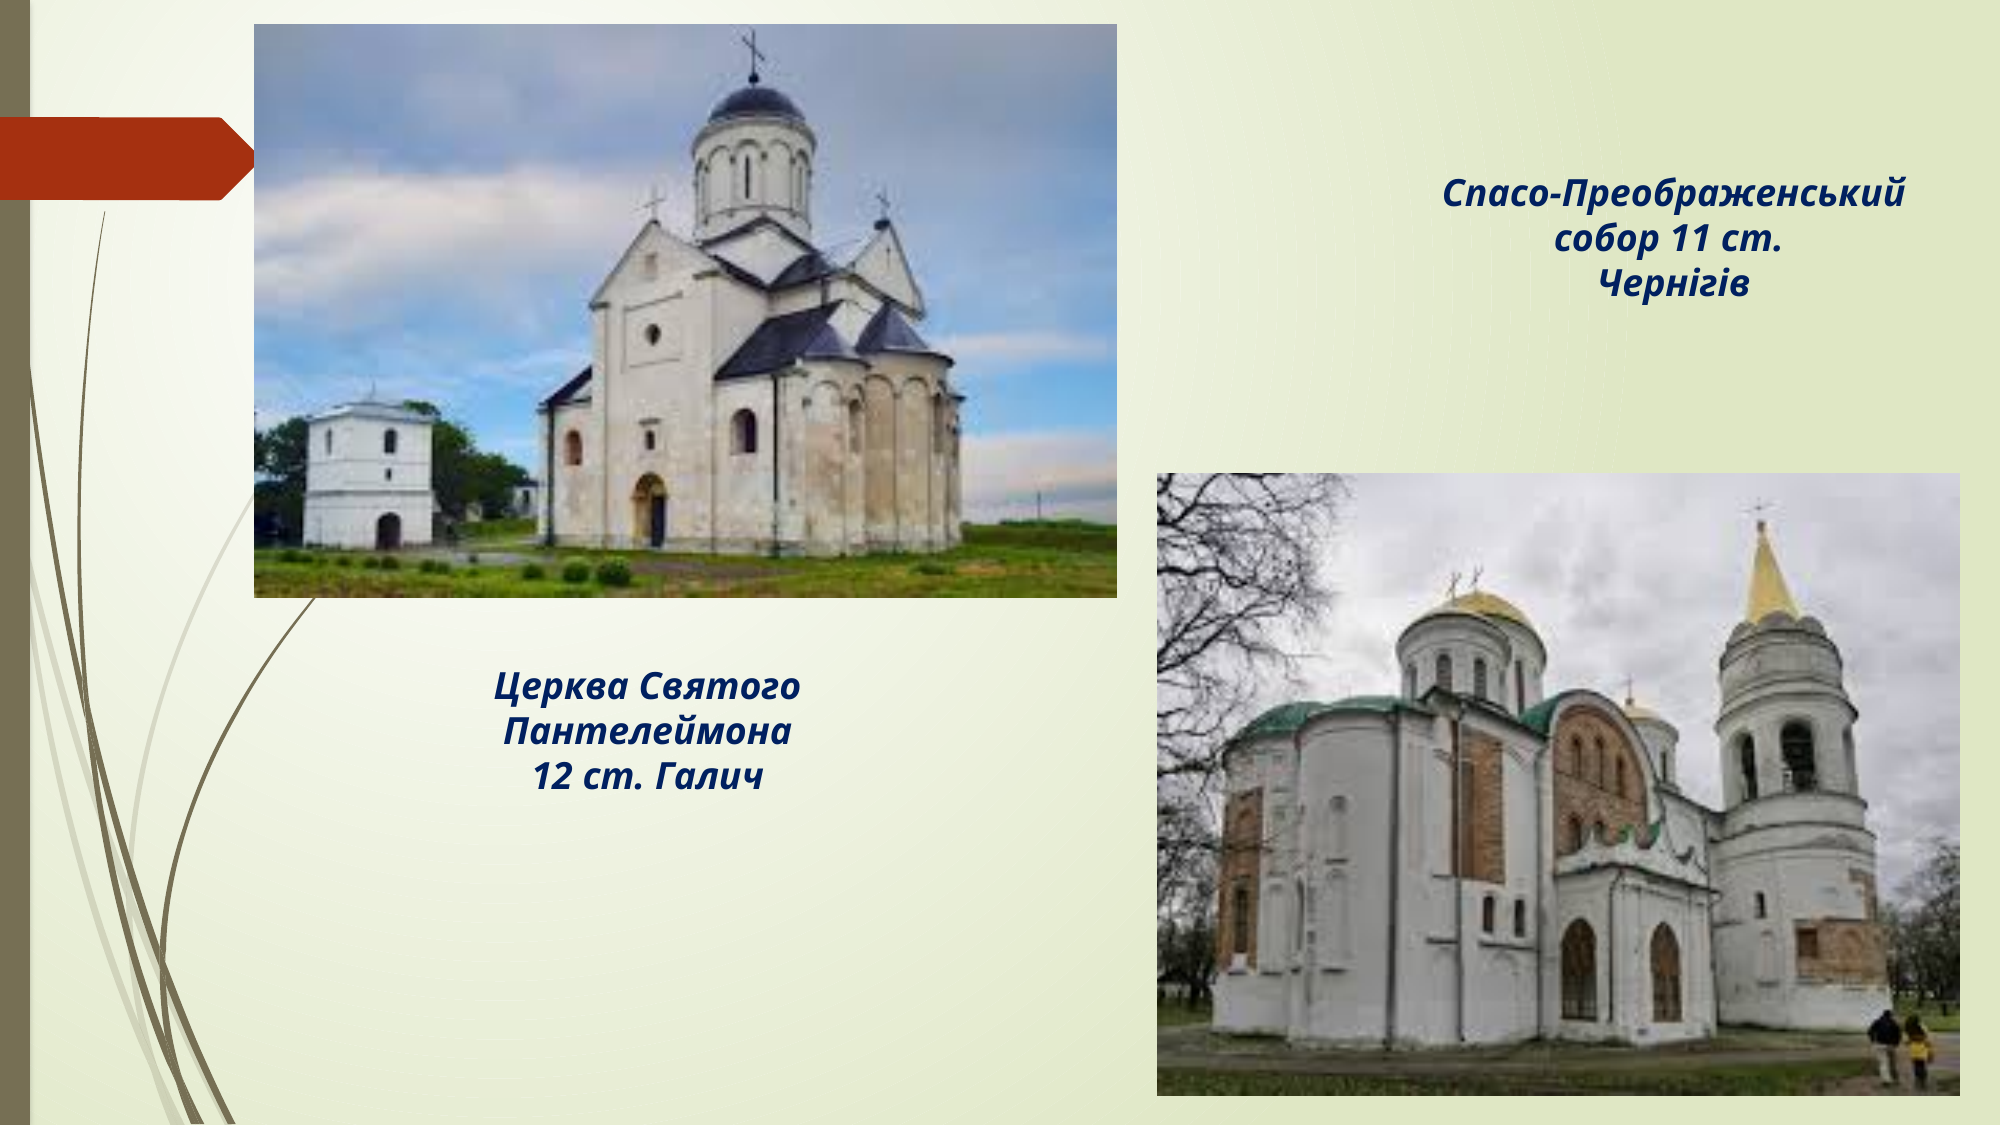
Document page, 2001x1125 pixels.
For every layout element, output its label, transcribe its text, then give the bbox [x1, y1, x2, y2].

picture [254, 23, 1118, 599]
picture [1157, 473, 1960, 1096]
text_box Церква Святого Пантелеймона 12 ст. Галич [472, 654, 823, 805]
text_box Спасо-Преображенський собор 11 ст. Чернігів [1422, 161, 1925, 311]
